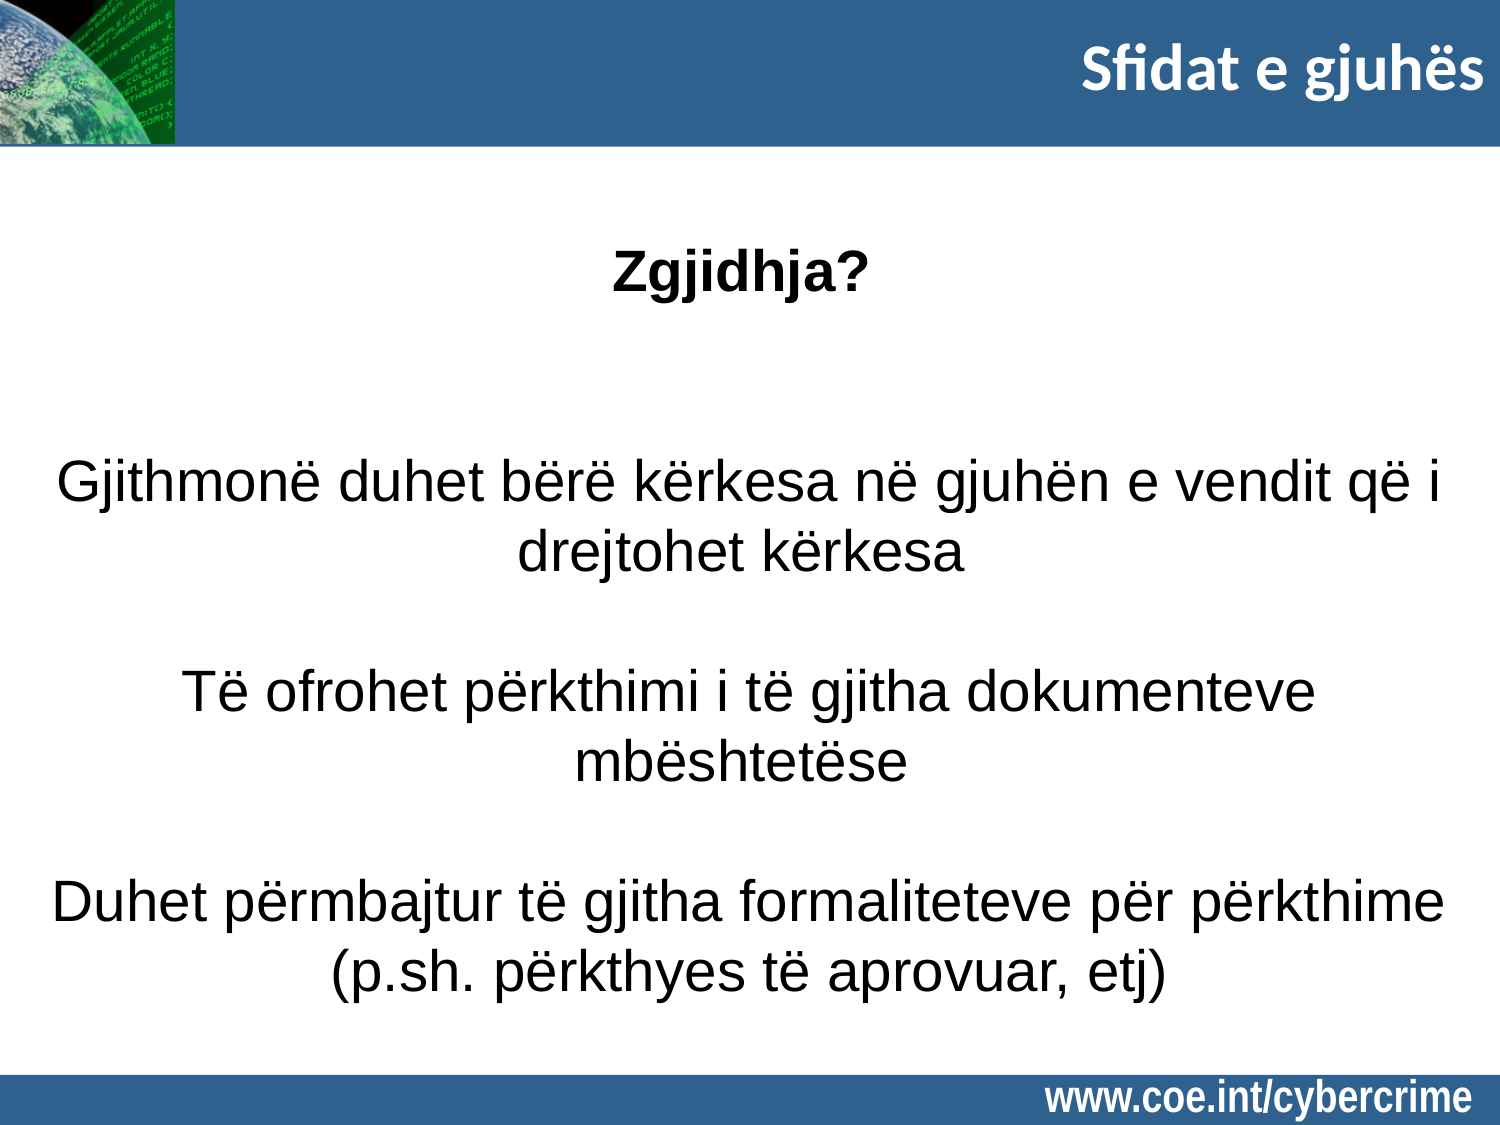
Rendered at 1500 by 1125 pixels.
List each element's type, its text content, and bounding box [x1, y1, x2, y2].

text_box Zgjidhja? Gjithmonë duhet bërë kërkesa në gjuhën e vendit që i drejtohet kërkesa Të ofrohet përkthimi i të gjitha dokumenteve mbështetëse Duhet përmbajtur të gjitha formaliteteve për përkthime (p.sh. përkthyes të aprovuar, etj) [19, 156, 1481, 1081]
text_box [0, 1073, 1030, 1125]
text_box www.coe.int/cybercrime [1030, 1059, 1500, 1125]
text_box Sfidat e gjuhës [177, 0, 1500, 149]
picture [0, 0, 175, 144]
